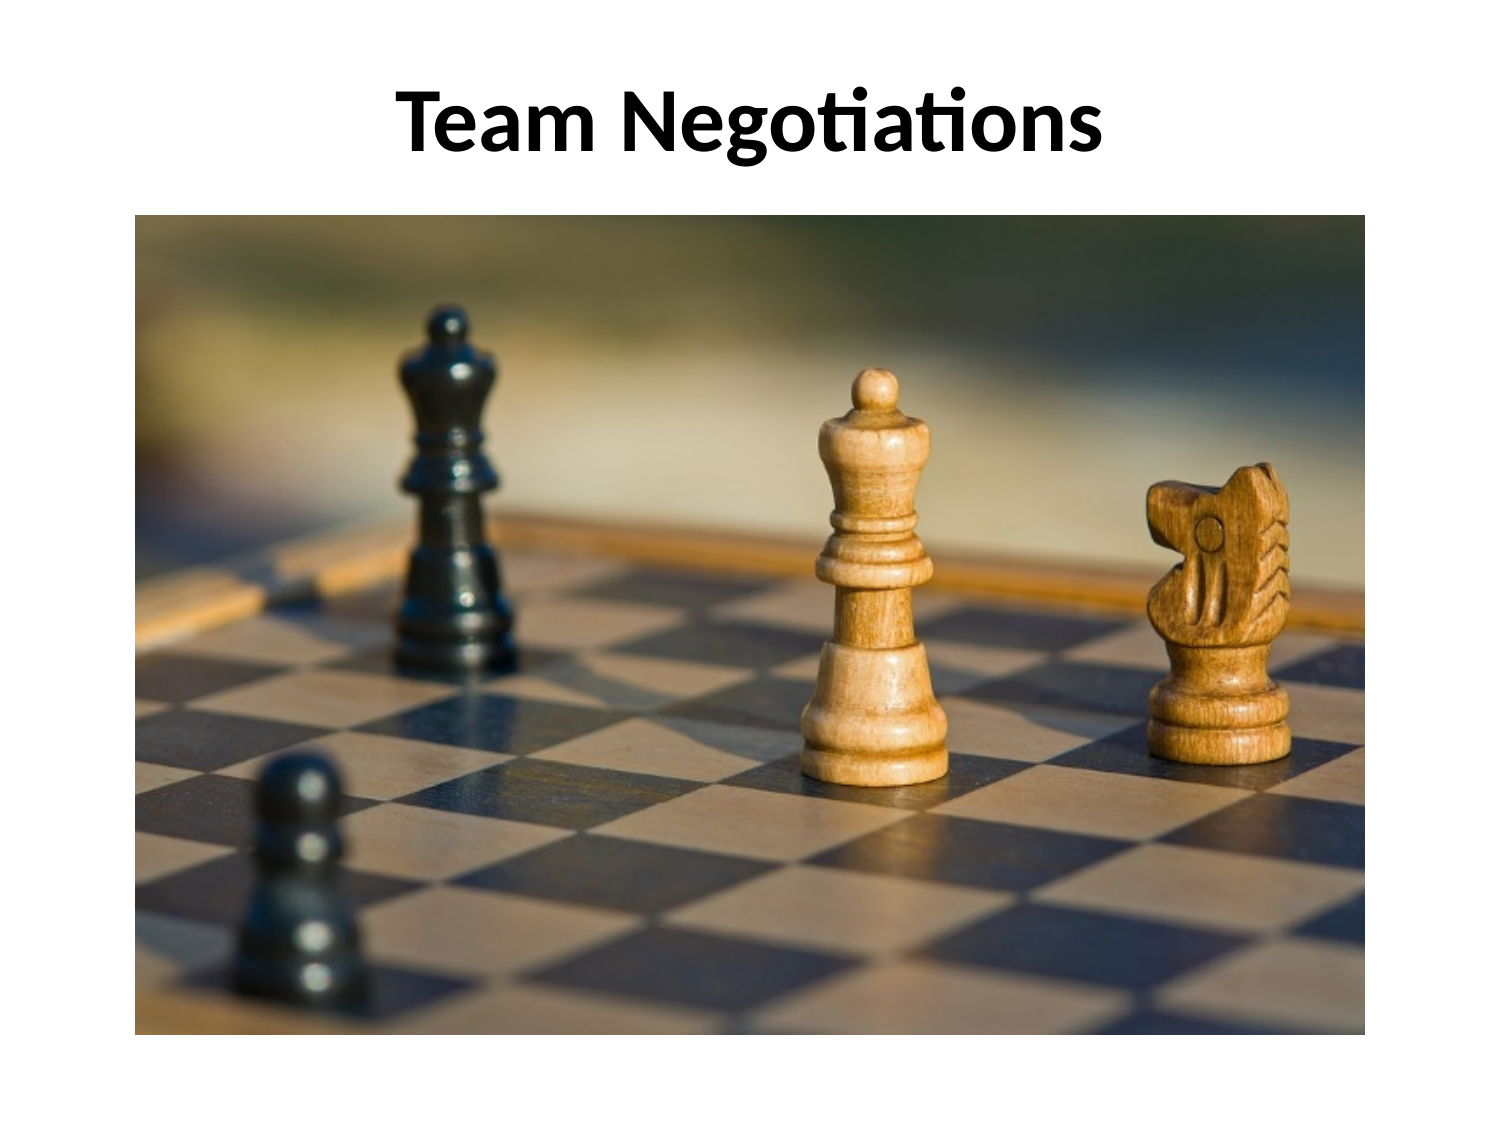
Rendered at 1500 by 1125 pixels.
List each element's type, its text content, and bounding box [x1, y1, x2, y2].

picture [135, 215, 1366, 1036]
title Team Negotiations [75, 20, 1425, 209]
